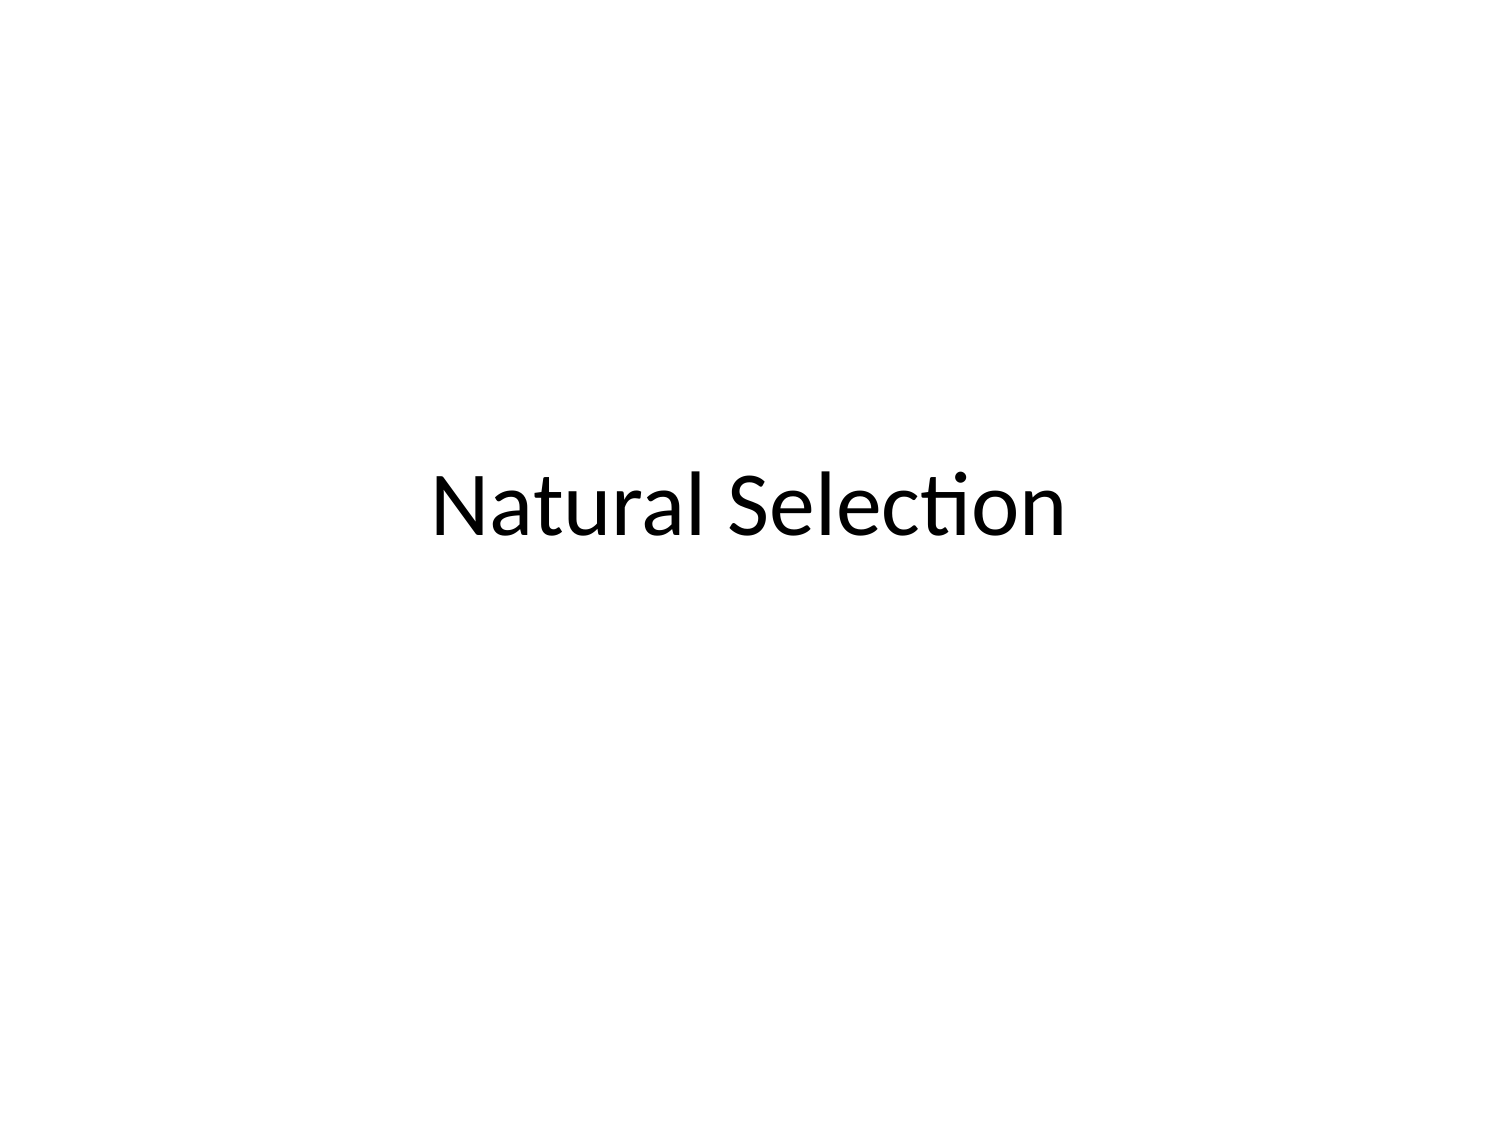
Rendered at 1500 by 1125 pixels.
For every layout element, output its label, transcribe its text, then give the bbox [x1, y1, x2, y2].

title Natural Selection [75, 45, 1425, 732]
